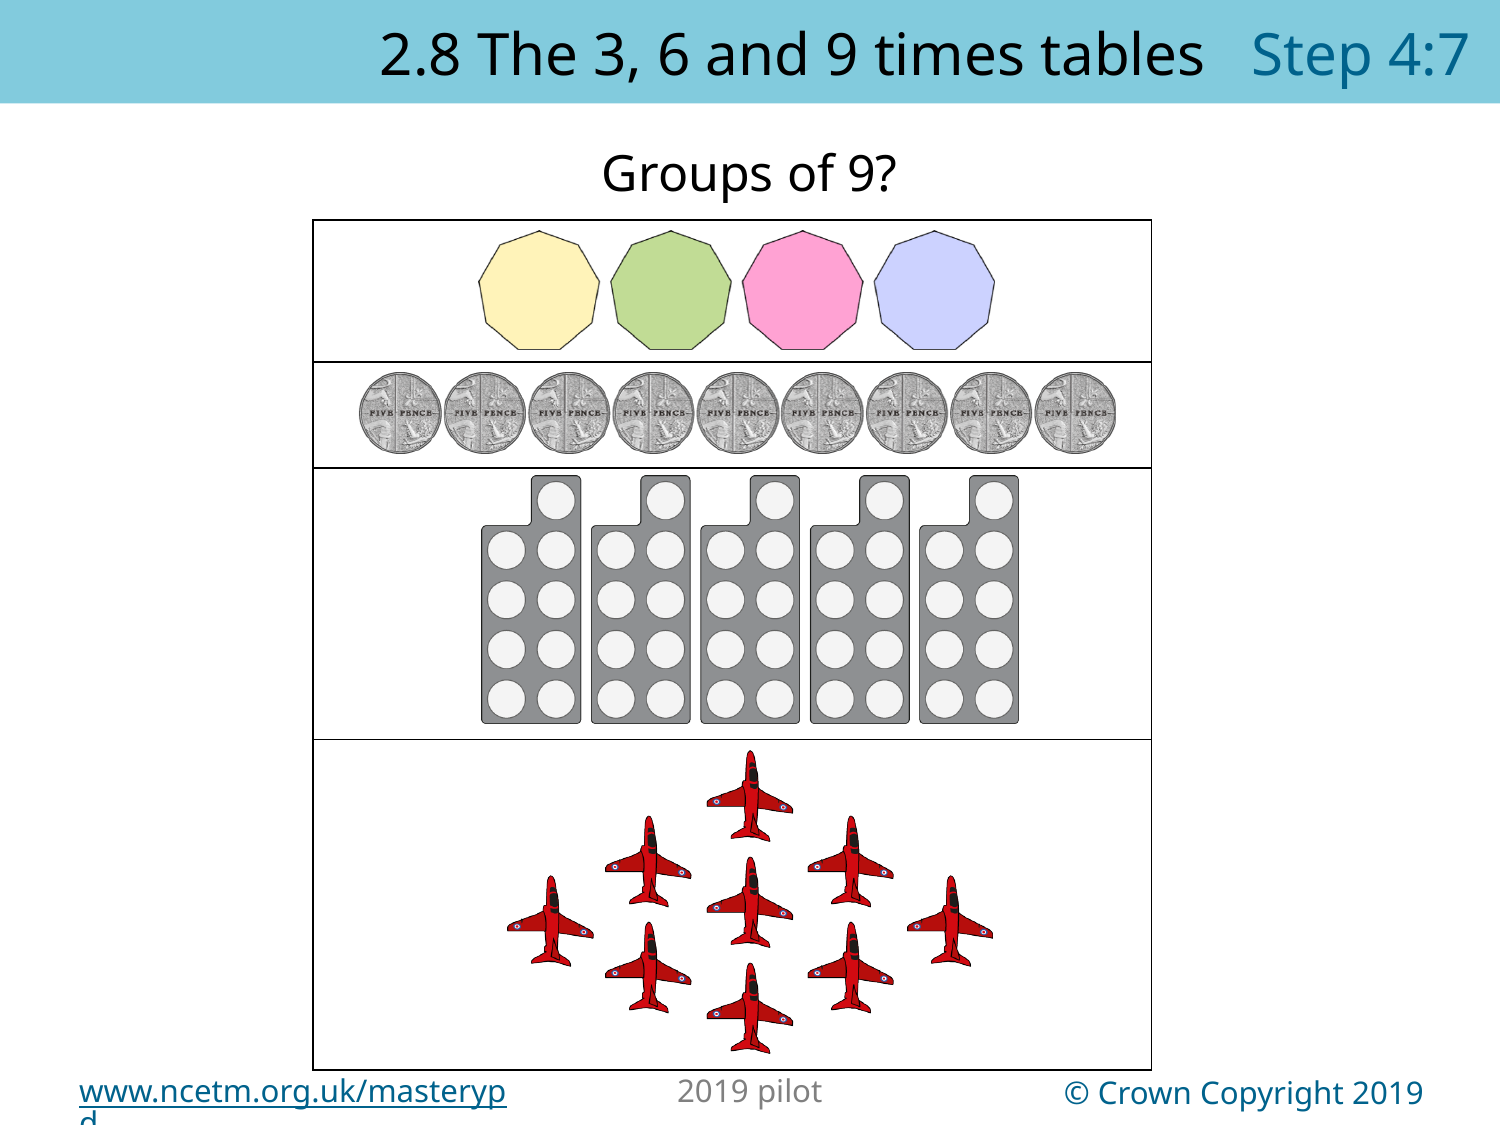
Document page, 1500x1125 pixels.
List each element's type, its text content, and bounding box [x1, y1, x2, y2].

table_cell [314, 740, 1151, 1069]
picture [507, 750, 993, 1054]
picture [478, 229, 995, 350]
table_header [314, 221, 1151, 361]
picture [356, 372, 1117, 465]
text_box Groups of 9? [587, 133, 913, 209]
list 2.8 The 3, 6 and 9 times tables Step 4:7 [0, 0, 1500, 104]
table_cell [314, 469, 1151, 739]
table_cell [314, 363, 1151, 467]
picture [480, 475, 1019, 724]
